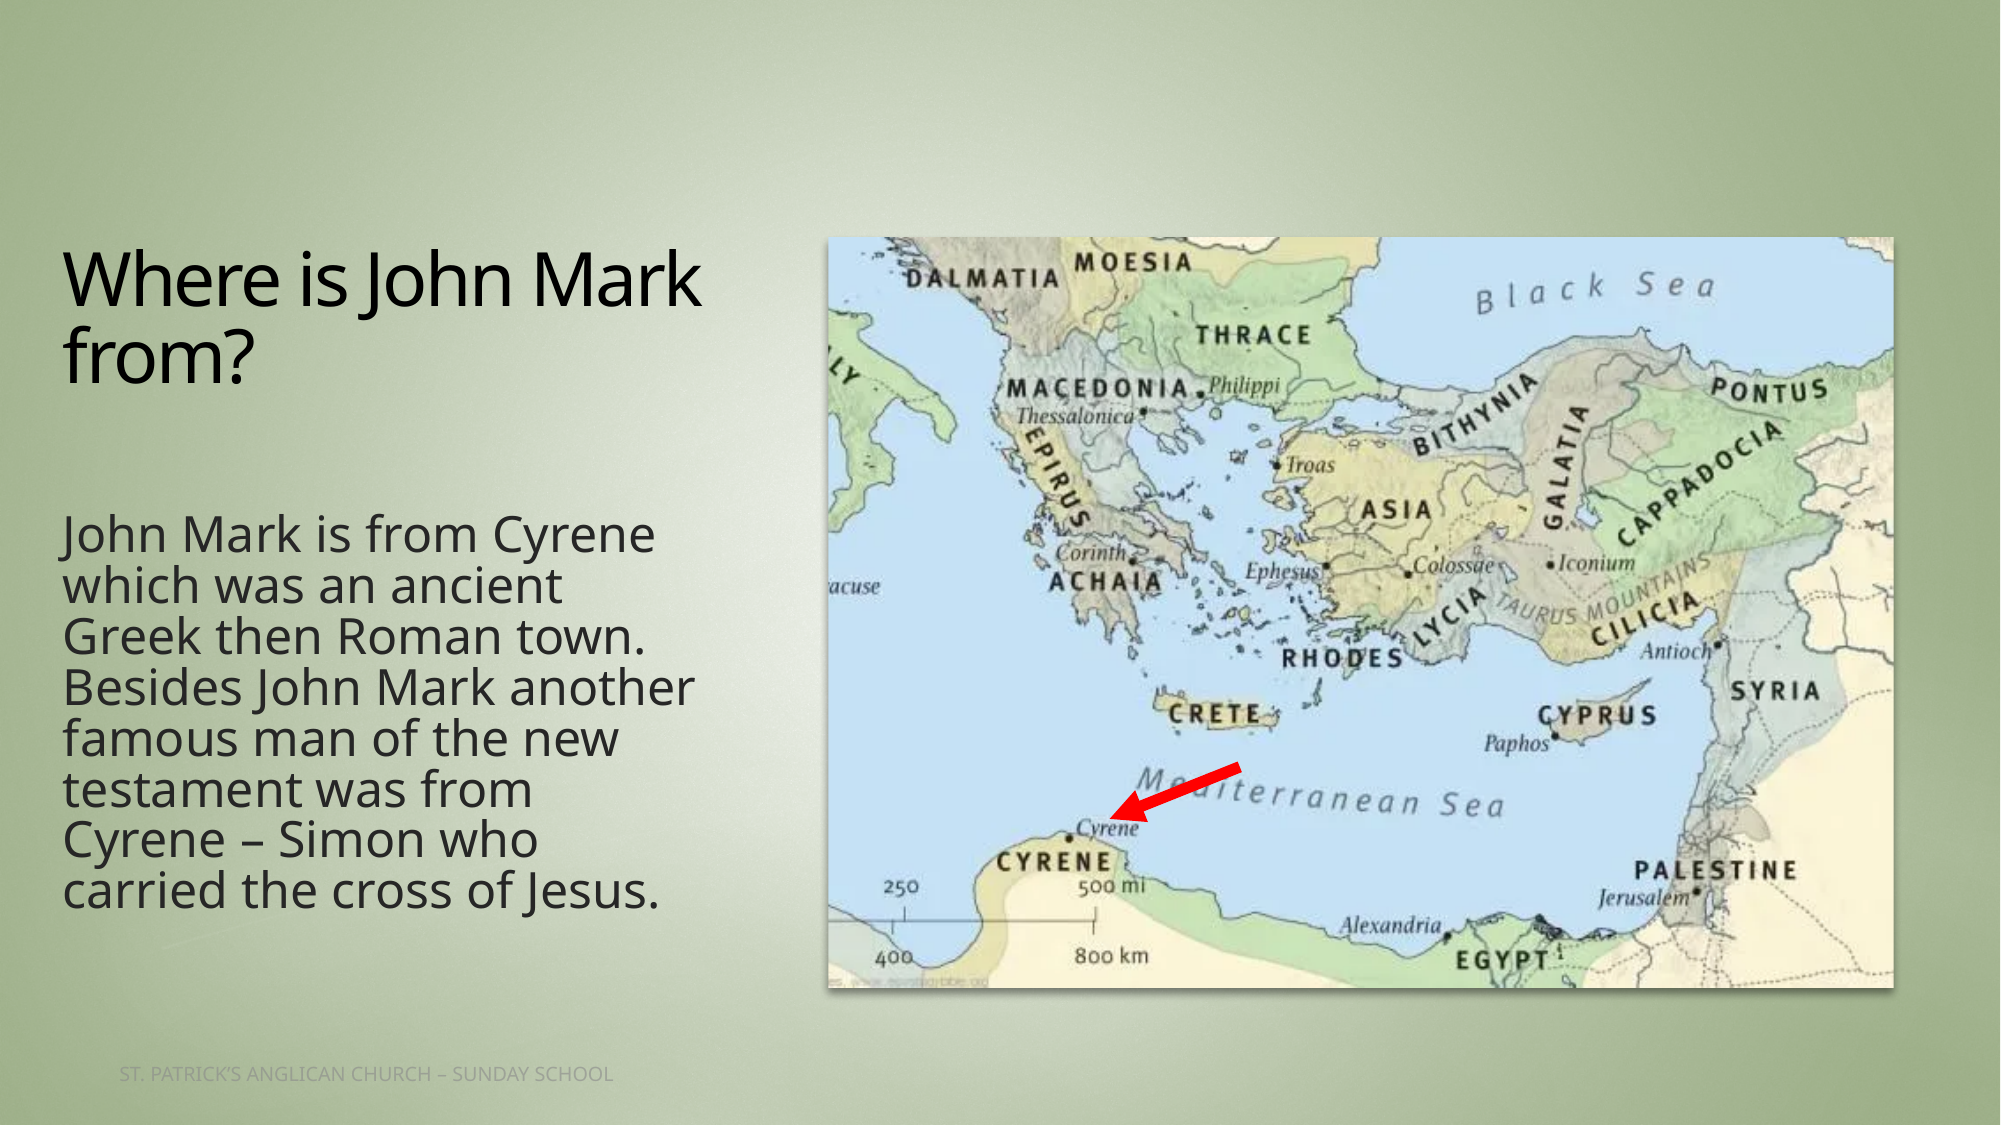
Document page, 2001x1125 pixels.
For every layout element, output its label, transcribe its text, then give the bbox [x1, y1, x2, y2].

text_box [1109, 766, 1241, 820]
title Where is John Mark from? [47, 237, 787, 475]
picture [828, 237, 1894, 988]
footer St. Patrick’s Anglican Church – Sunday School [104, 1042, 738, 1093]
list John Mark is from Cyrene which was an ancient Greek then Roman town. Besides John Mark another famous man of the new testament was from Cyrene – Simon who carried the cross of Jesus. [47, 503, 723, 988]
